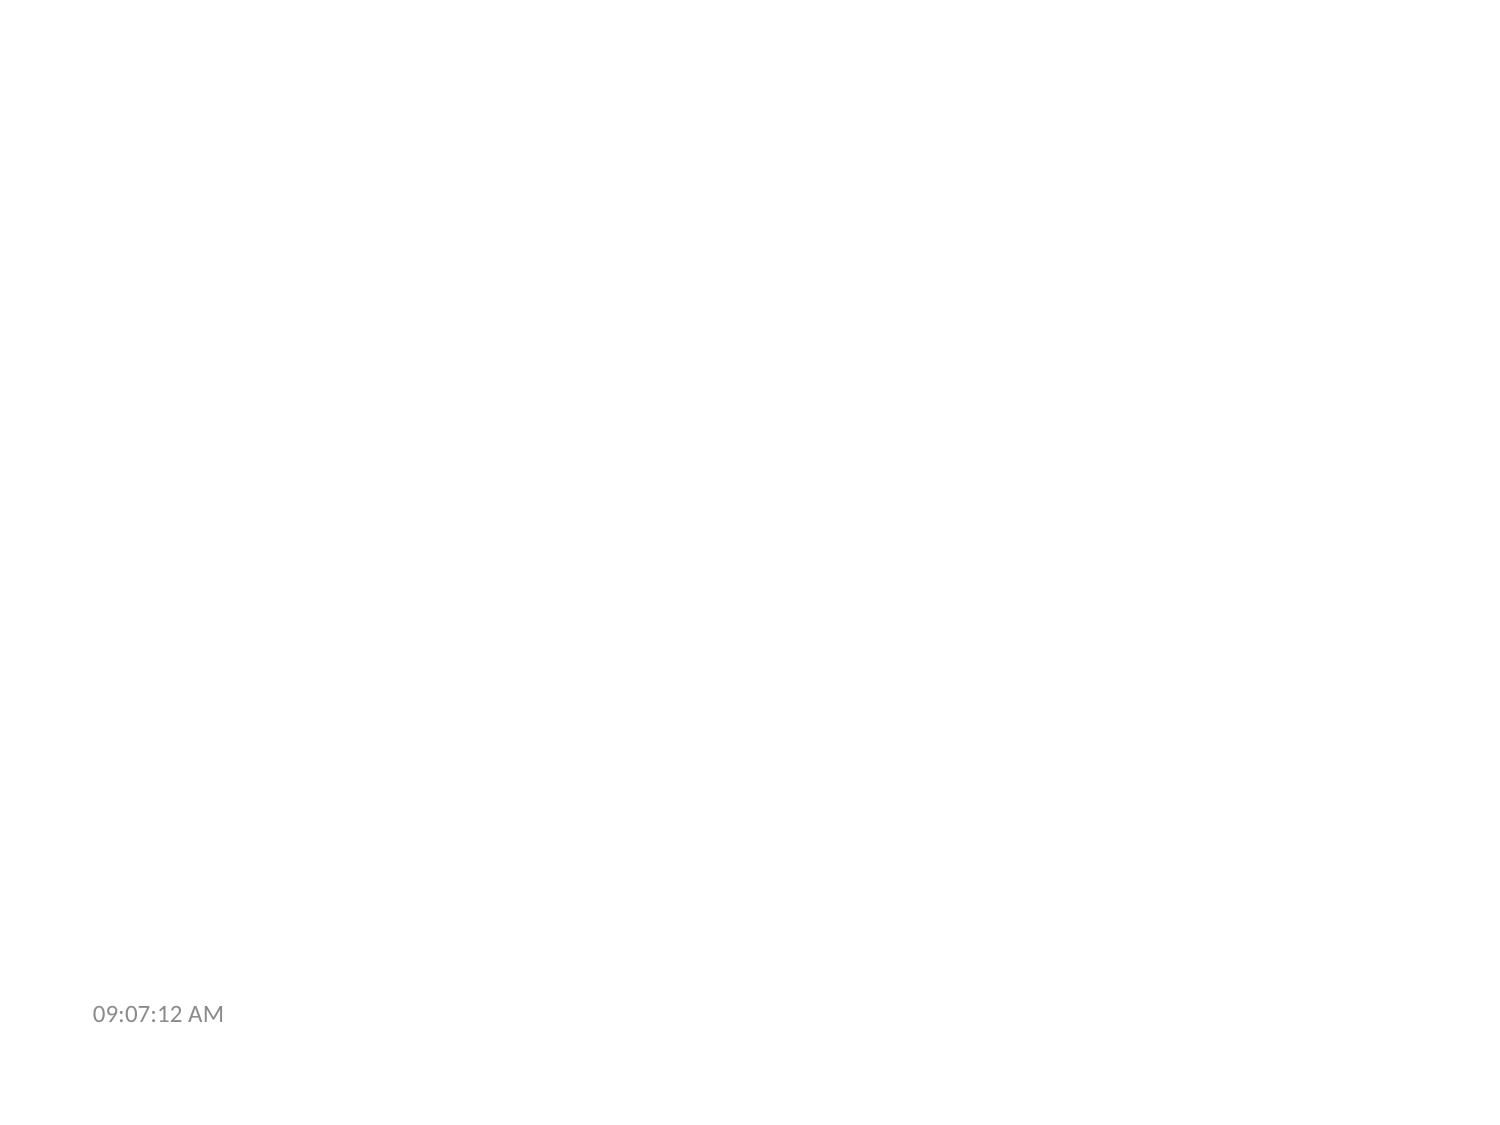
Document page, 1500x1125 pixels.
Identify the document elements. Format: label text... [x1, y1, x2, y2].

text_box 3:35:09 PM [77, 982, 428, 1043]
